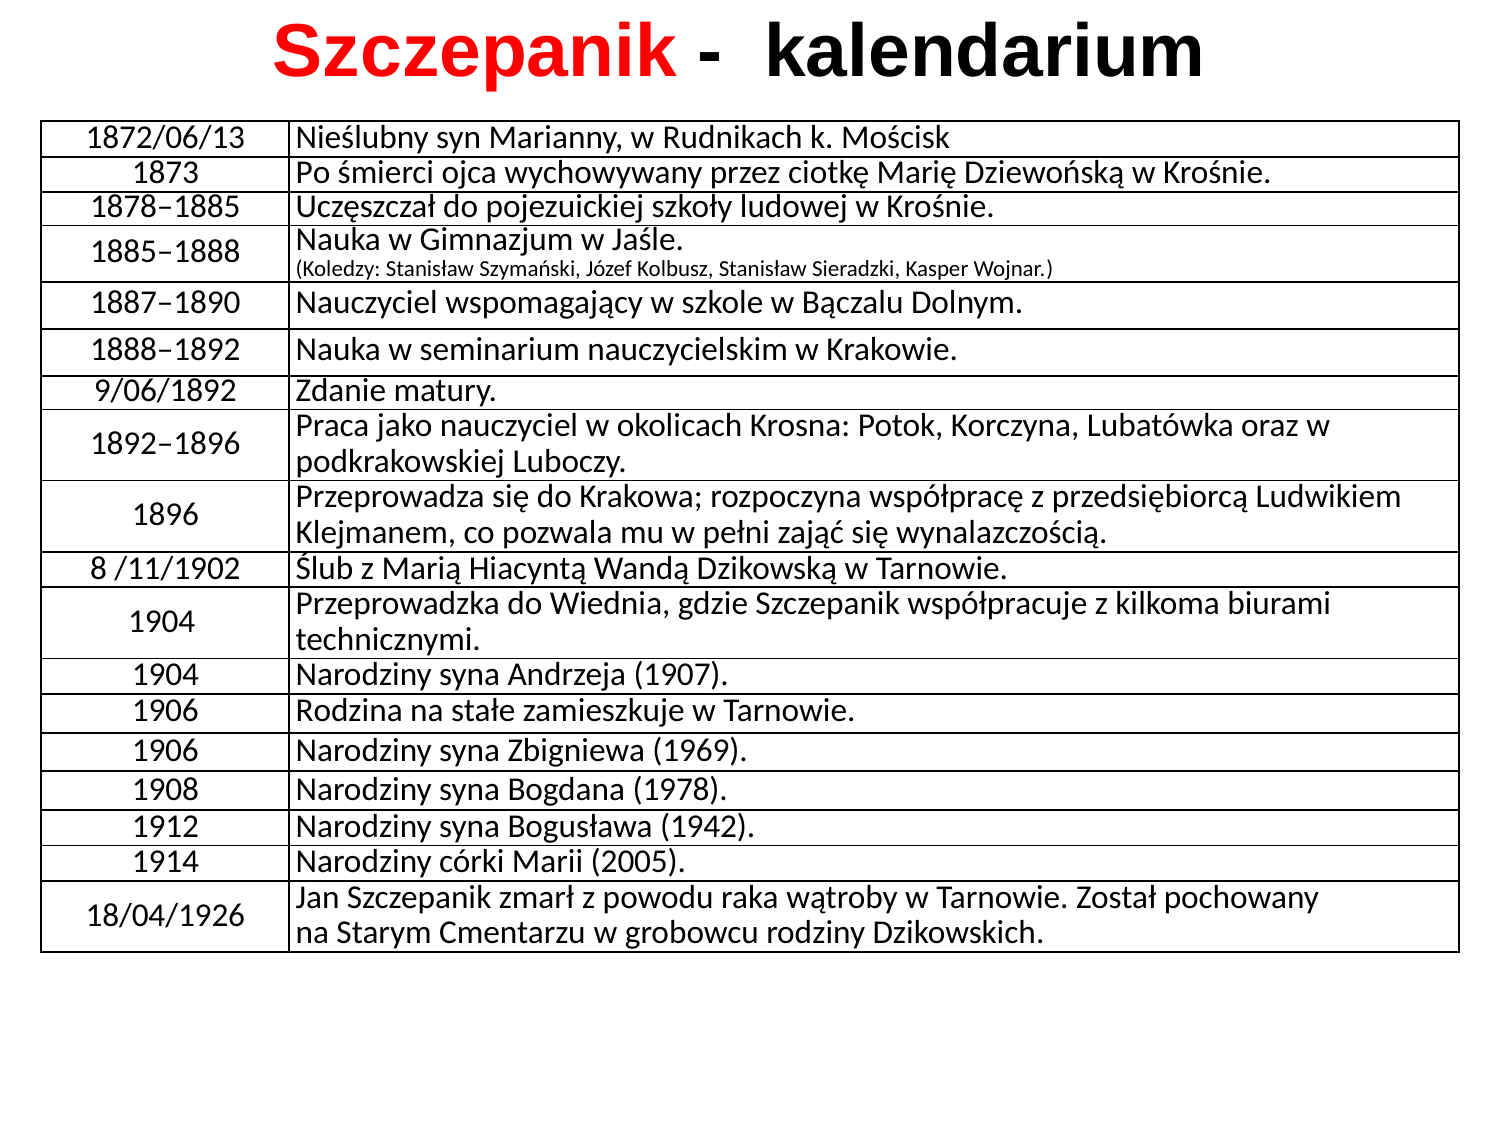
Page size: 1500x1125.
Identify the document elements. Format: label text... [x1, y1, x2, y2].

table_cell Po śmierci ojca wychowywany przez ciotkę Marię Dziewońską w Krośnie. [290, 158, 1458, 191]
table_cell Nauczyciel wspomagający w szkole w Bączalu Dolnym. [290, 283, 1458, 328]
table_cell 1896 [42, 481, 288, 551]
table_cell 1892–1896 [42, 410, 288, 480]
table_cell 8 /11/1902 [42, 553, 288, 586]
table_cell Jan Szczepanik zmarł z powodu raka wątroby w Tarnowie. Został pochowany na Starym Cmentarzu w grobowcu rodziny Dzikowskich. [290, 882, 1458, 951]
table_cell Narodziny syna Andrzeja (1907). [290, 659, 1458, 693]
table_cell 1885–1888 [42, 226, 288, 281]
table_cell Przeprowadza się do Krakowa; rozpoczyna współpracę z przedsiębiorcą Ludwikiem Klejmanem, co pozwala mu w pełni zająć się wynalazczością. [290, 481, 1458, 551]
table_cell 1908 [42, 772, 288, 809]
table_cell Ślub z Marią Hiacyntą Wandą Dzikowską w Tarnowie. [290, 553, 1458, 586]
table_cell Nauka w Gimnazjum w Jaśle. (Koledzy: Stanisław Szymański, Józef Kolbusz, Stanisław Sieradzki, Kasper Wojnar.) [290, 226, 1458, 281]
table_cell 9/06/1892 [42, 377, 288, 409]
table_cell 1912 [42, 811, 288, 845]
table_cell 1878–1885 [42, 193, 288, 225]
table_cell Narodziny syna Bogusława (1942). [290, 811, 1458, 845]
table_cell 1904 [42, 659, 288, 693]
table_cell 1873 [42, 158, 288, 191]
table_cell 1914 [42, 846, 288, 880]
table_cell Przeprowadzka do Wiednia, gdzie Szczepanik współpracuje z kilkoma biurami technicznymi. [290, 588, 1458, 658]
table_cell Praca jako nauczyciel w okolicach Krosna: Potok, Korczyna, Lubatówka oraz w podkrakowskiej Luboczy. [290, 410, 1458, 480]
table_header 1872/06/13 [42, 122, 288, 156]
table_cell 1904 [42, 588, 288, 658]
table_cell 1906 [42, 734, 288, 770]
table_cell Rodzina na stałe zamieszkuje w Tarnowie. [290, 695, 1458, 732]
table_cell Nauka w seminarium nauczycielskim w Krakowie. [290, 330, 1458, 375]
title Szczepanik - kalendarium [0, 0, 1500, 100]
table_cell Uczęszczał do pojezuickiej szkoły ludowej w Krośnie. [290, 193, 1458, 225]
table_cell 1888–1892 [42, 330, 288, 375]
table_cell Narodziny syna Zbigniewa (1969). [290, 734, 1458, 770]
table_cell Narodziny syna Bogdana (1978). [290, 772, 1458, 809]
table_header Nieślubny syn Marianny, w Rudnikach k. Mościsk [290, 122, 1458, 156]
table_cell Zdanie matury. [290, 377, 1458, 409]
table_cell 18/04/1926 [42, 882, 288, 951]
table_cell 1887–1890 [42, 283, 288, 328]
table_cell Narodziny córki Marii (2005). [290, 846, 1458, 880]
table_cell 1906 [42, 695, 288, 732]
